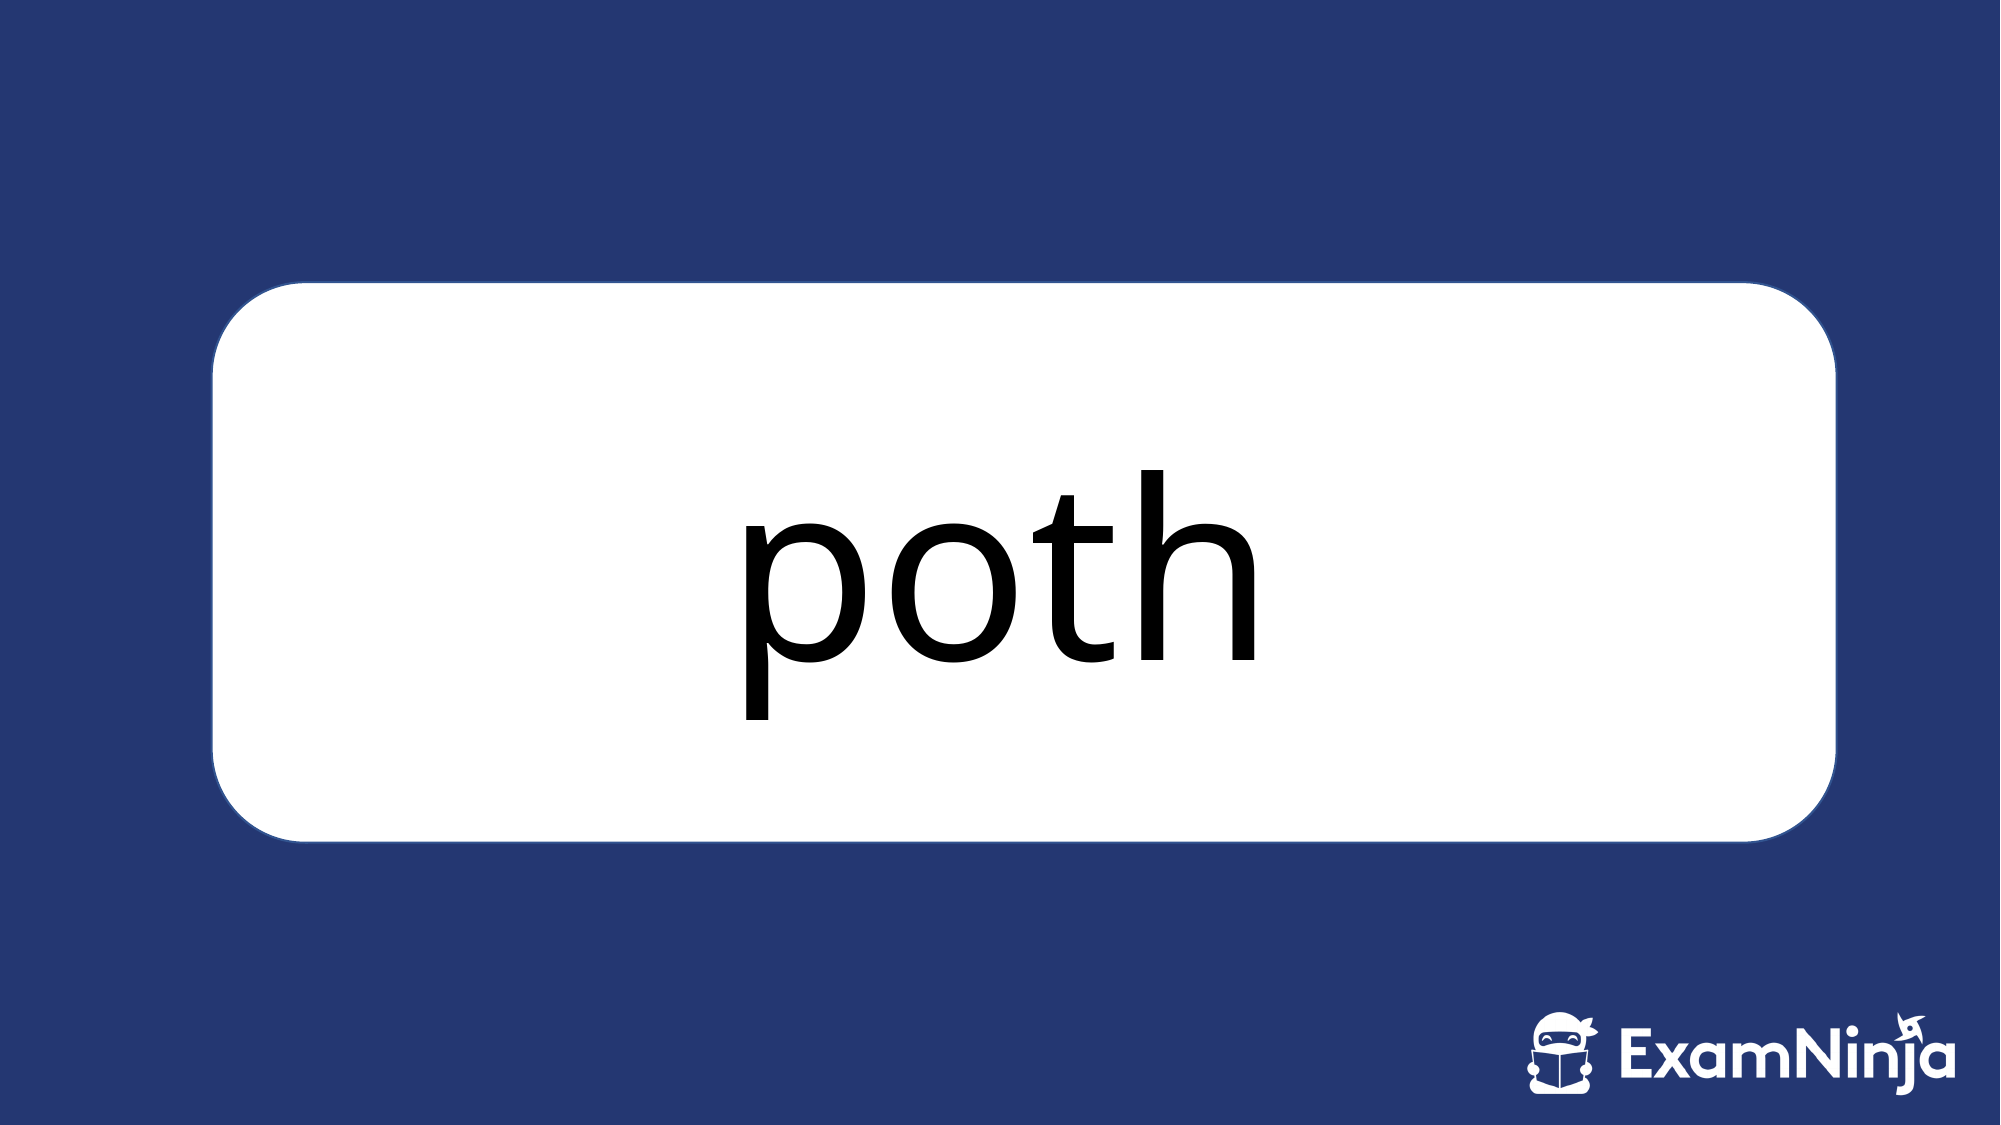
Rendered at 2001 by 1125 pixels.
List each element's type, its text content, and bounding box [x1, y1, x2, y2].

text_box [210, 719, 1838, 844]
text_box poth [143, 403, 1857, 719]
picture [1501, 1003, 1979, 1102]
text_box [210, 281, 1838, 403]
